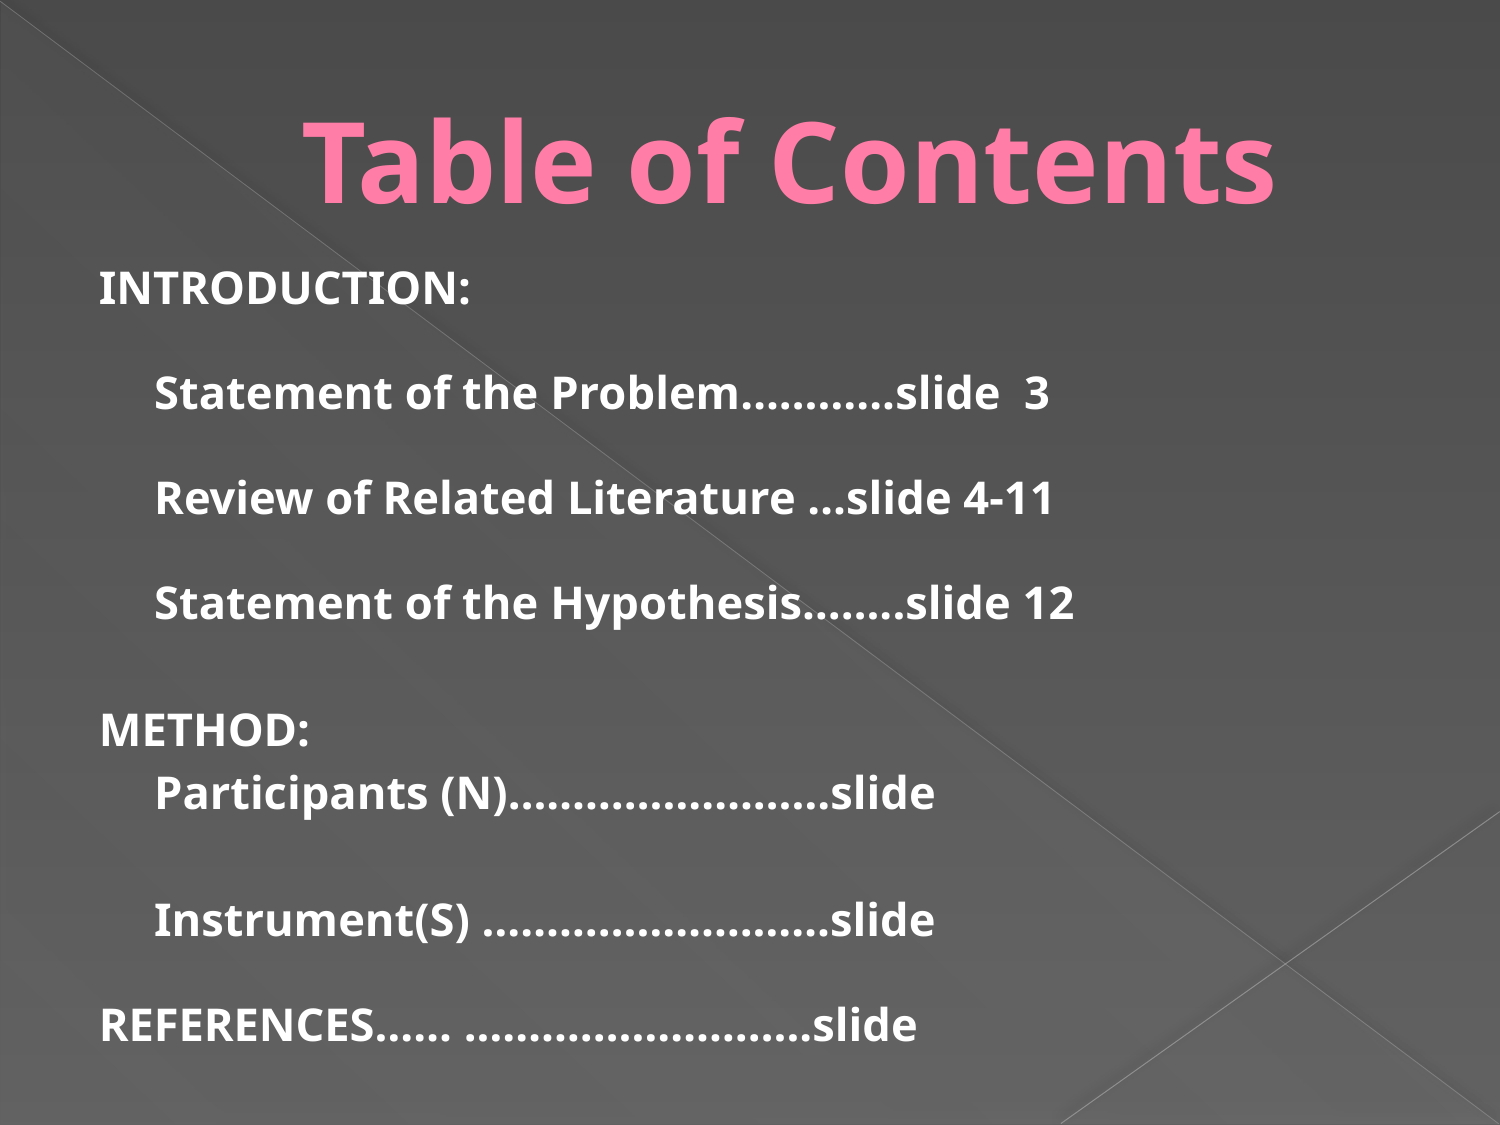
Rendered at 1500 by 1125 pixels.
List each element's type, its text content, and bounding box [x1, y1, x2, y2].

title Table of Contents [75, 43, 1425, 262]
list INTRODUCTION: Statement of the Problem………...slide 3 Review of Related Literature …slide 4-11 Statement of the Hypothesis……..slide 12 METHOD: Participants (N)…………….………slide Instrument(S) ………………………slide REFERENCES…… .……………………..slide [75, 262, 1425, 1059]
